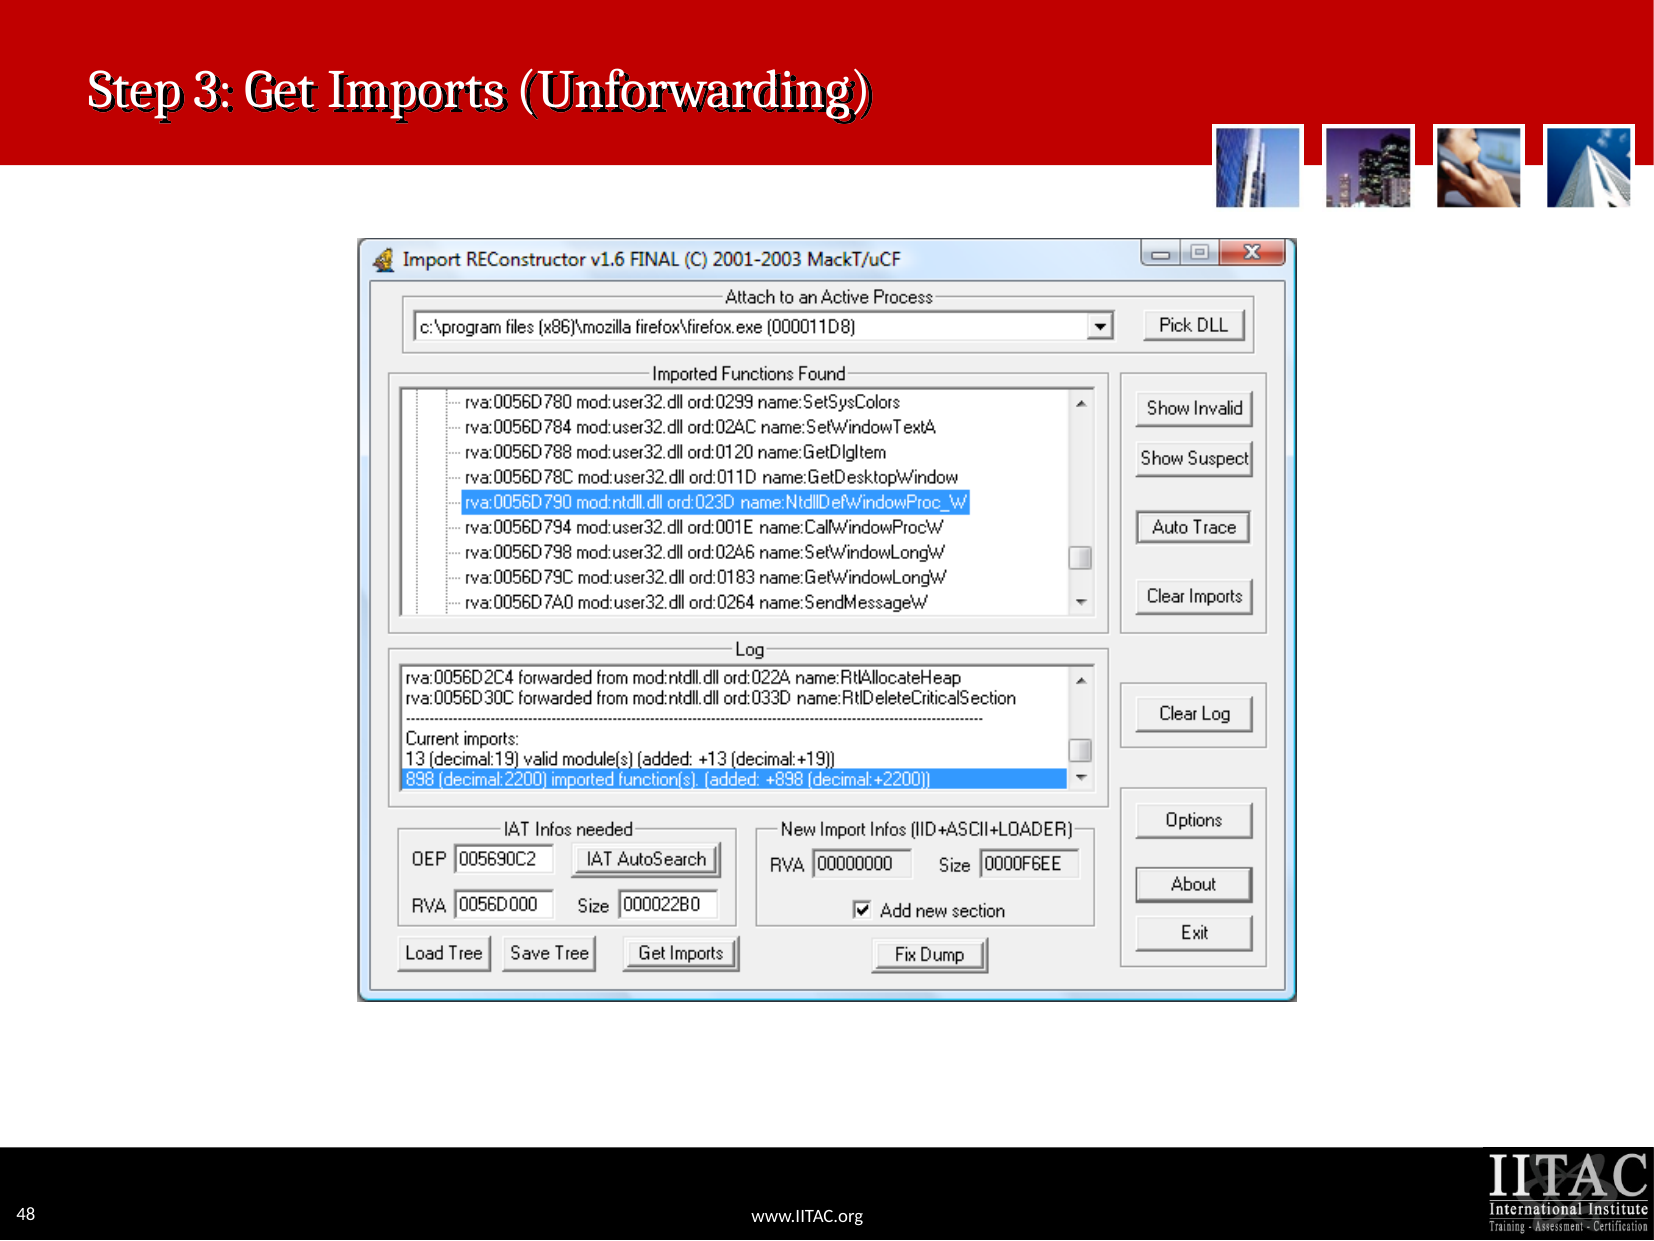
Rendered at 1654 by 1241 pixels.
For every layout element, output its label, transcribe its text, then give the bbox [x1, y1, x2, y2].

picture [1543, 124, 1635, 212]
picture [1483, 1147, 1654, 1240]
picture [1322, 135, 1415, 212]
picture [357, 238, 1297, 1002]
title Step 3: Get Imports (Unforwarding) [71, 41, 1596, 130]
picture [1212, 135, 1304, 212]
footer www.IITAC.org [152, 1195, 1466, 1241]
picture [1433, 135, 1525, 212]
slide_number 48 [0, 1192, 152, 1241]
